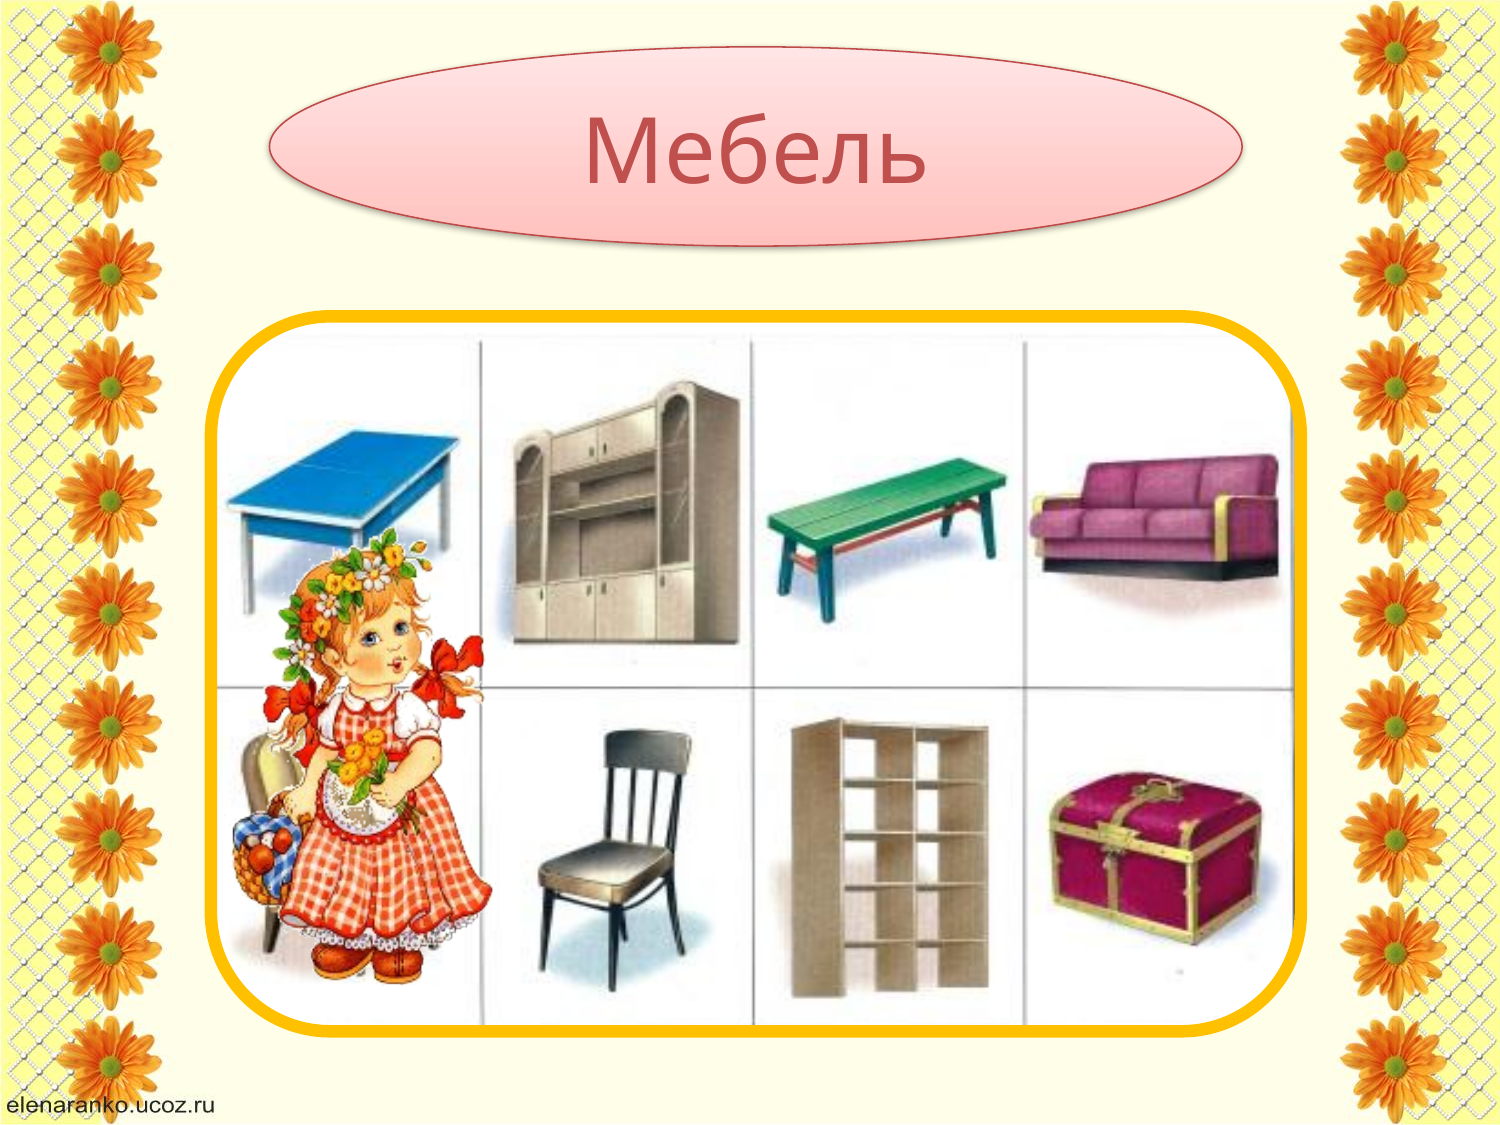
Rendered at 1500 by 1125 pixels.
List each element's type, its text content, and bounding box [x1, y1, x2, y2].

picture [0, 0, 1500, 1125]
text_box Мебель [268, 46, 1243, 247]
